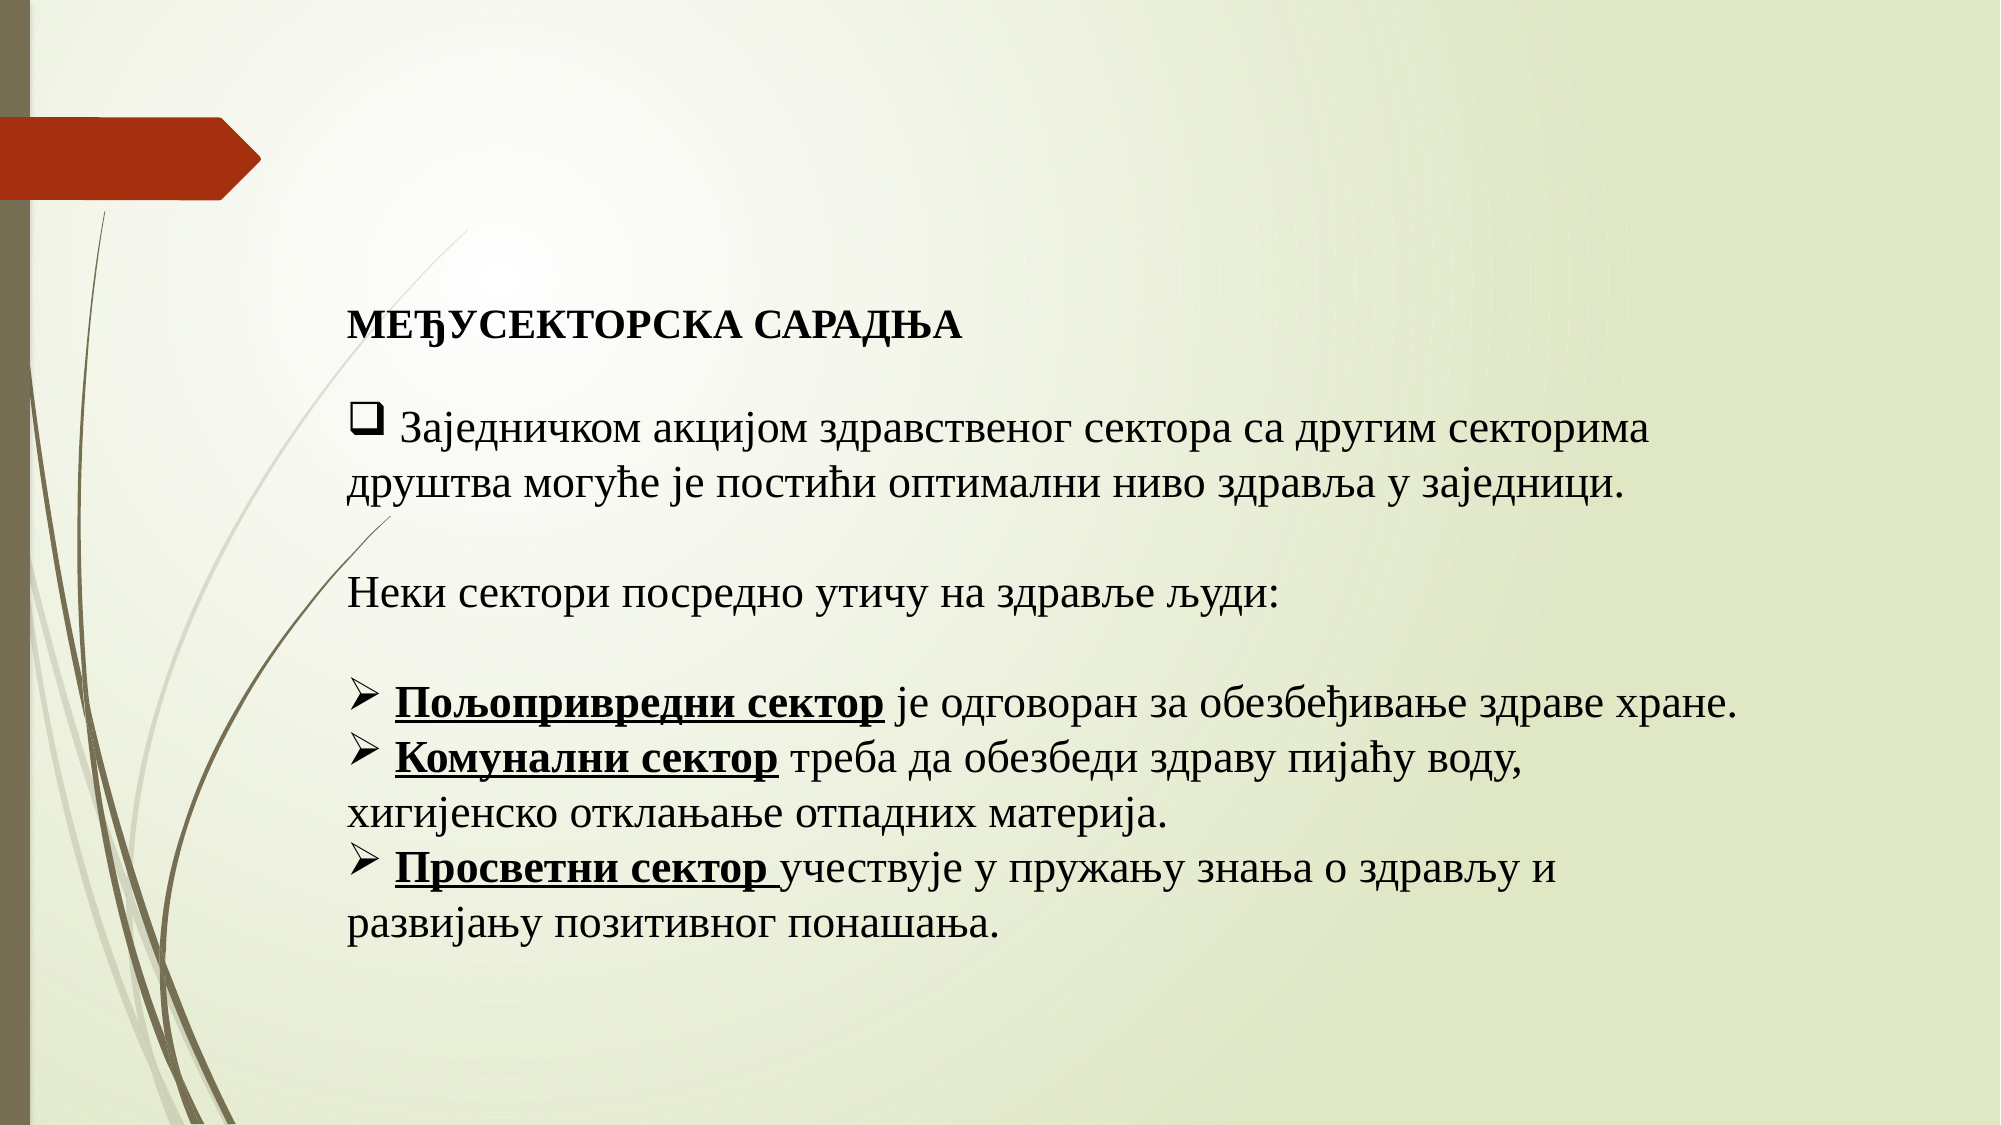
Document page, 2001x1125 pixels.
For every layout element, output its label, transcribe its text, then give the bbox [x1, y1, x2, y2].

text_box МЕЂУСЕКТОРСКА САРАДЊА Заједничком акцијом здравственог сектора са другим секторима друштва могуће је постићи оптимални ниво здравља у заједници. Неки сектори посредно утичу на здравље људи: Пољопривредни сектор је одговоран за обезбеђивање здраве хране. Комунални сектор треба да обезбеди здраву пијаћу воду, хигијенско отклањање отпадних материја. Просветни сектор учествује у пружању знања о здрављу и развијању позитивног понашања. [332, 187, 1688, 961]
